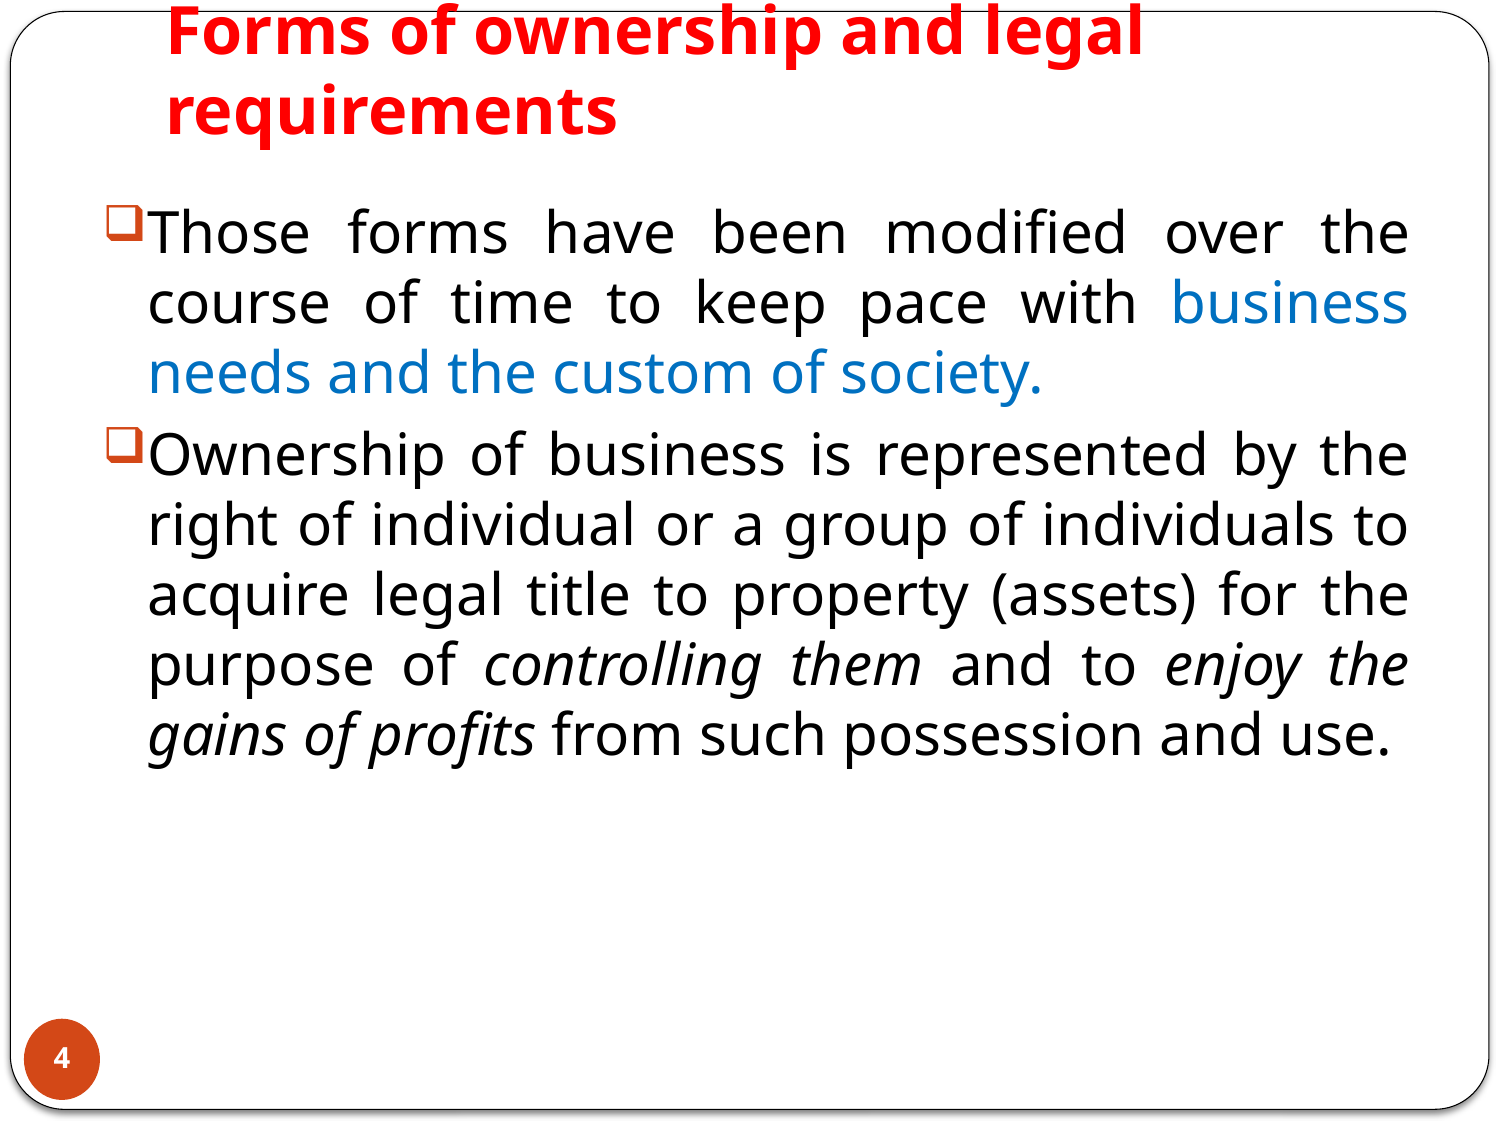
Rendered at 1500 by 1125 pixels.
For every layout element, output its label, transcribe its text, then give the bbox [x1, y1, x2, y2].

title Forms of ownership and legal requirements [150, 45, 1425, 163]
slide_number 4 [23, 1018, 100, 1100]
list Those forms have been modified over the course of time to keep pace with business needs and the custom of society. Ownership of business is represented by the right of individual or a group of individuals to acquire legal title to property (assets) for the purpose of controlling them and to enjoy the gains of profits from such possession and use. [87, 187, 1425, 988]
